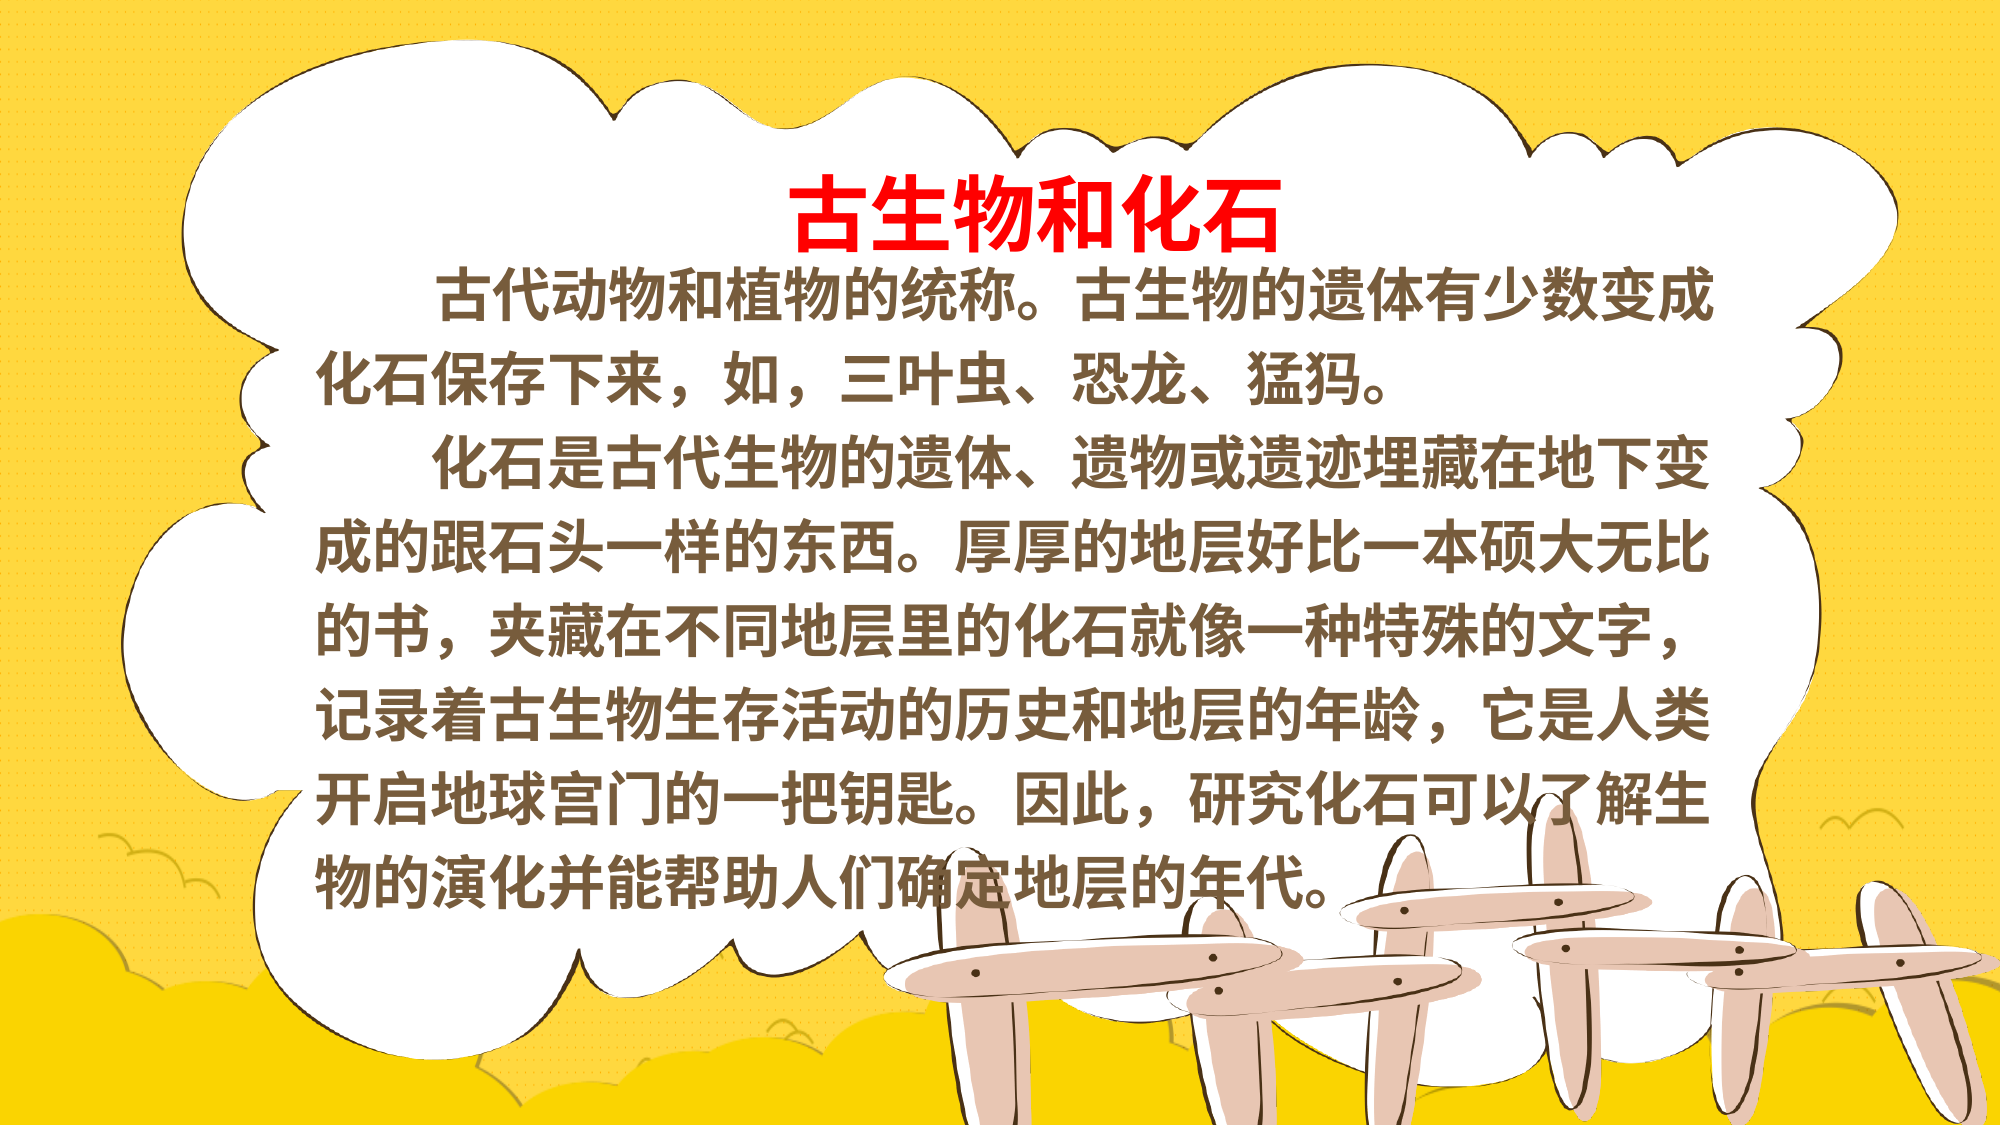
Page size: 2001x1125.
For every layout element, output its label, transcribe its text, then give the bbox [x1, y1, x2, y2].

text_box 古代动物和植物的统称。古生物的遗体有少数变成化石保存下来，如，三叶虫、恐龙、猛犸。 化石是古代生物的遗体、遗物或遗迹埋藏在地下变成的跟石头一样的东西。厚厚的地层好比一本硕大无比的书，夹藏在不同地层里的化石就像一种特殊的文字，记录着古生物生存活动的历史和地层的年龄，它是人类开启地球宫门的一把钥匙。因此，研究化石可以了解生物的演化并能帮助人们确定地层的年代。 [299, 236, 1773, 924]
text_box 古生物和化石 [729, 134, 1343, 270]
picture [0, 0, 2000, 1125]
